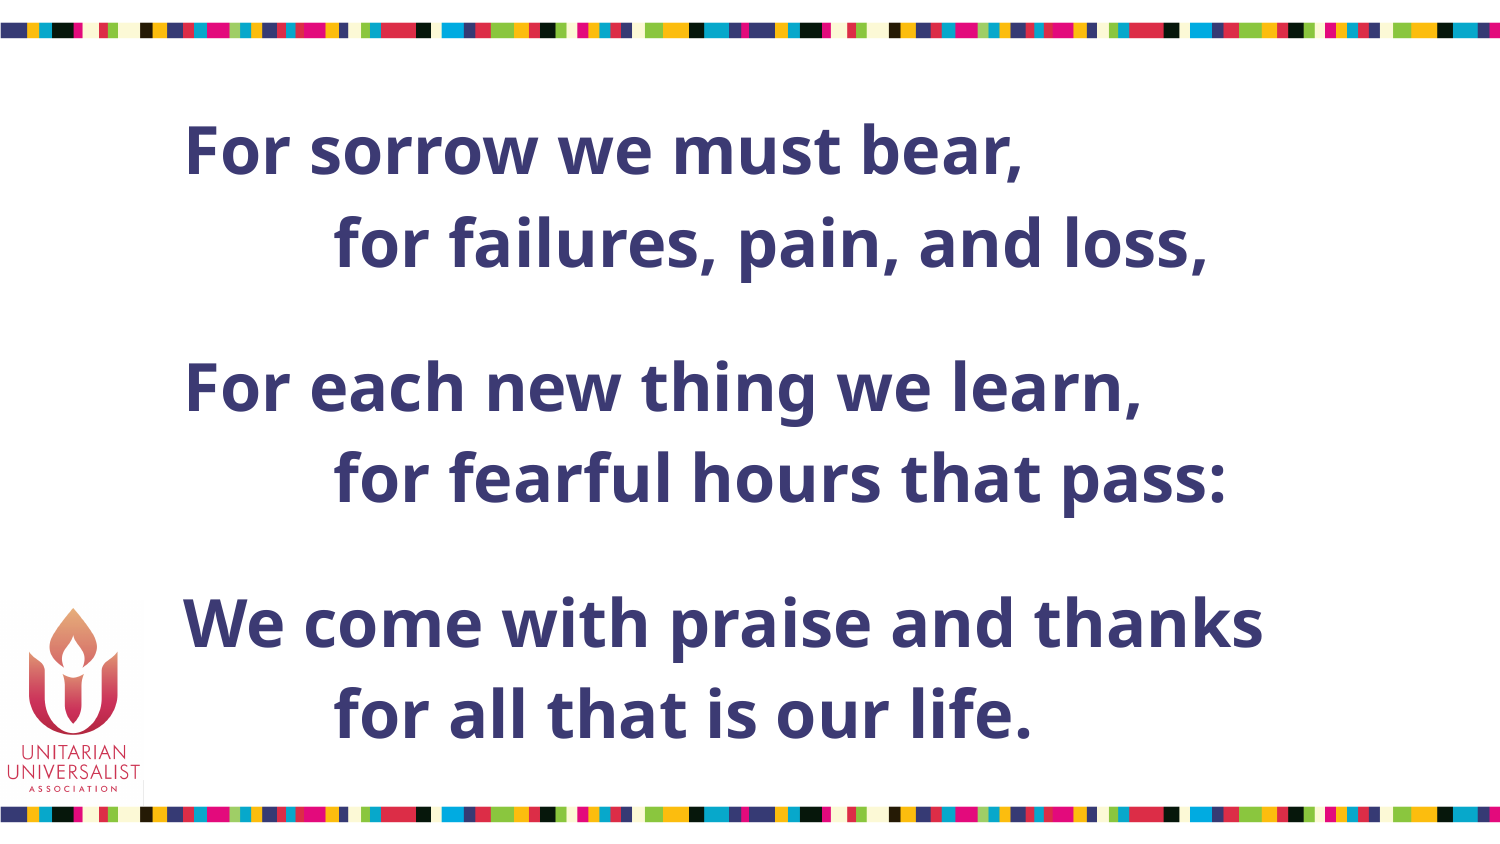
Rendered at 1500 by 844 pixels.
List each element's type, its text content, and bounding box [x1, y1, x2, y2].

picture [0, 22, 1500, 40]
text_box For sorrow we must bear, for failures, pain, and loss, For each new thing we learn, for fearful hours that pass: We come with praise and thanks for all that is our life. [168, 81, 1421, 768]
picture [0, 600, 1500, 824]
